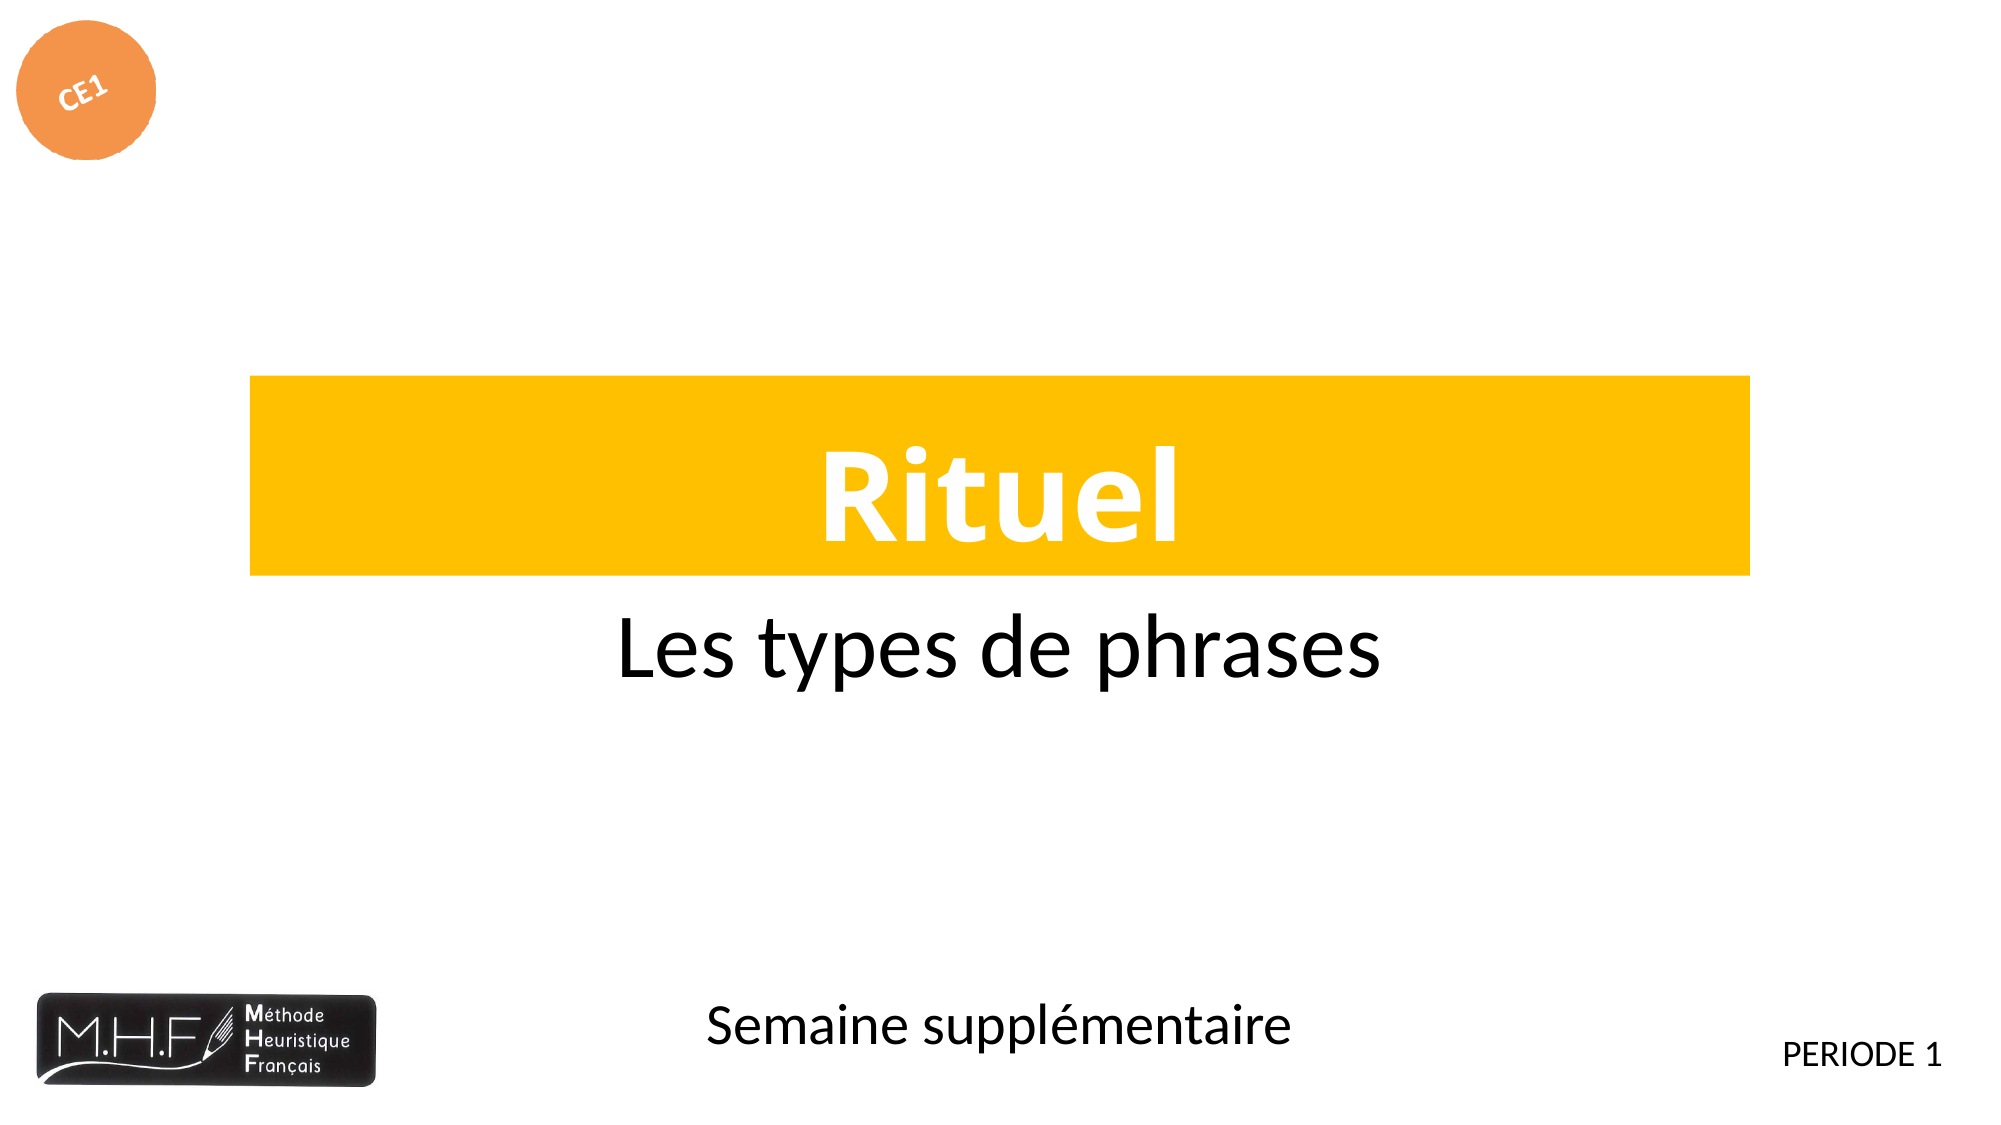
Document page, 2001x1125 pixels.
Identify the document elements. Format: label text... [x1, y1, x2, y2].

title Rituel [249, 375, 1750, 576]
picture [16, 20, 156, 160]
text_box Semaine supplémentaire [249, 987, 1750, 1118]
subtitle Les types de phrases [249, 590, 1750, 863]
picture [33, 990, 379, 1089]
text_box PERIODE 1 [1750, 1021, 1967, 1082]
